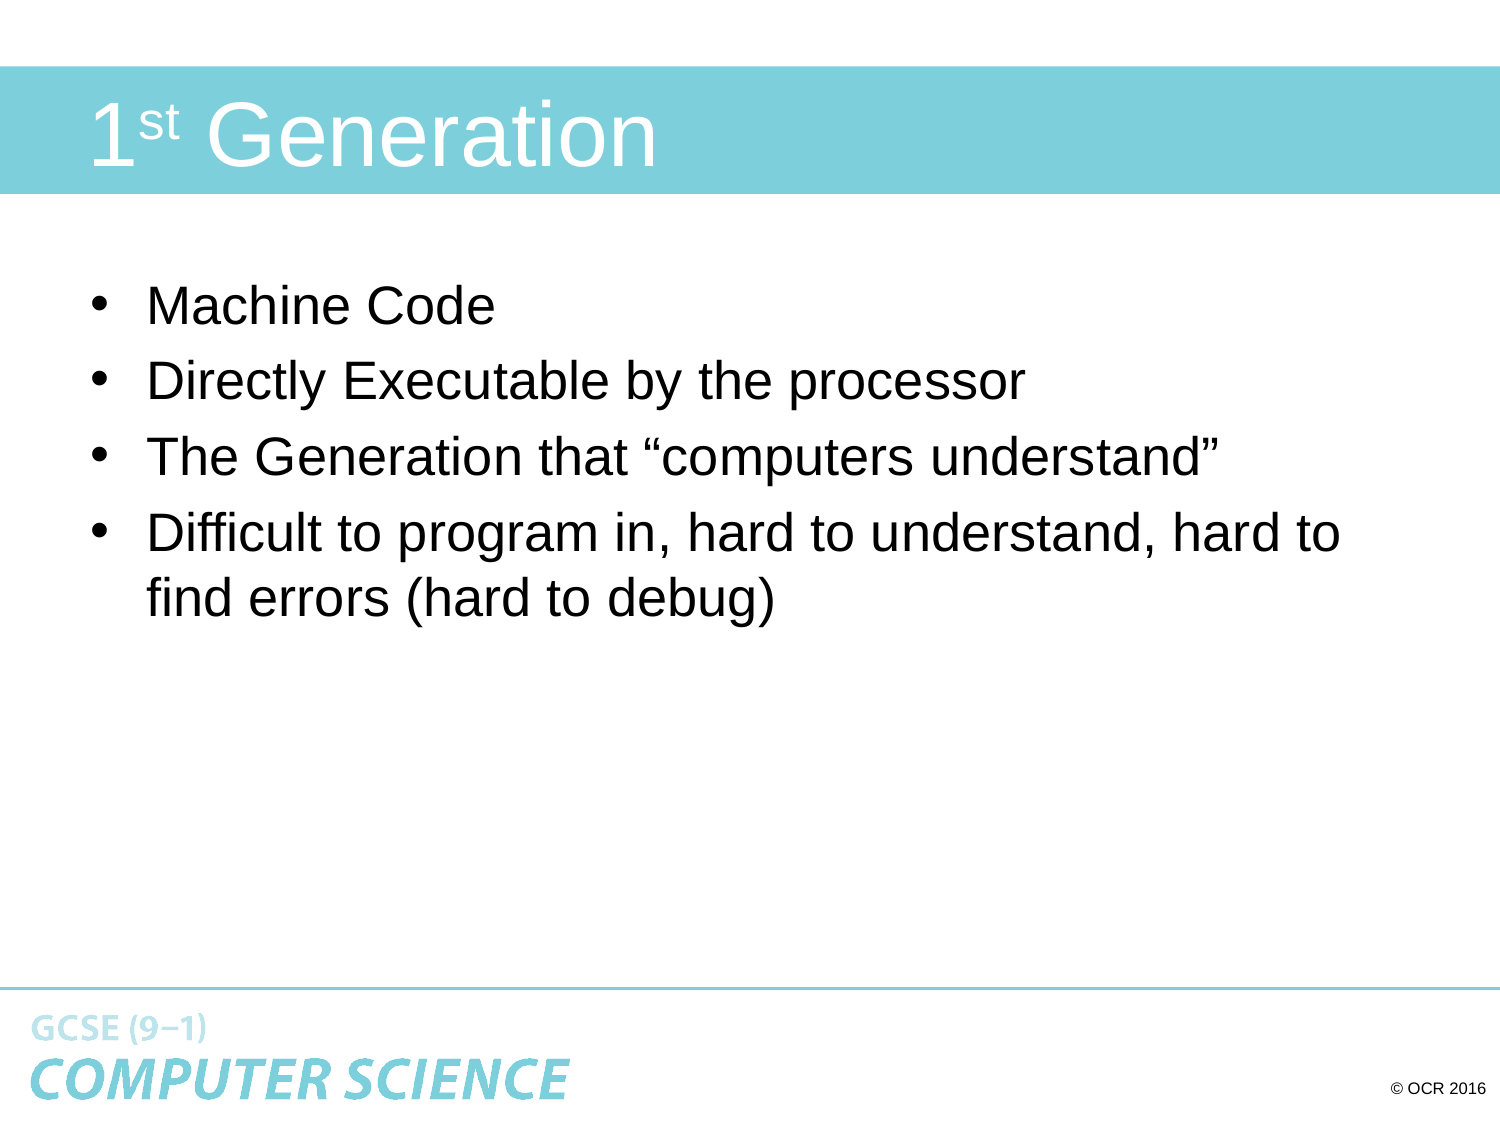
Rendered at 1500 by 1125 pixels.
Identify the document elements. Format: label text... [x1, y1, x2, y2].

title 1st Generation [0, 66, 1500, 194]
picture [0, 987, 1500, 1124]
list Machine Code Directly Executable by the processor The Generation that “computers understand” Difficult to program in, hard to understand, hard to find errors (hard to debug) [75, 262, 1425, 965]
